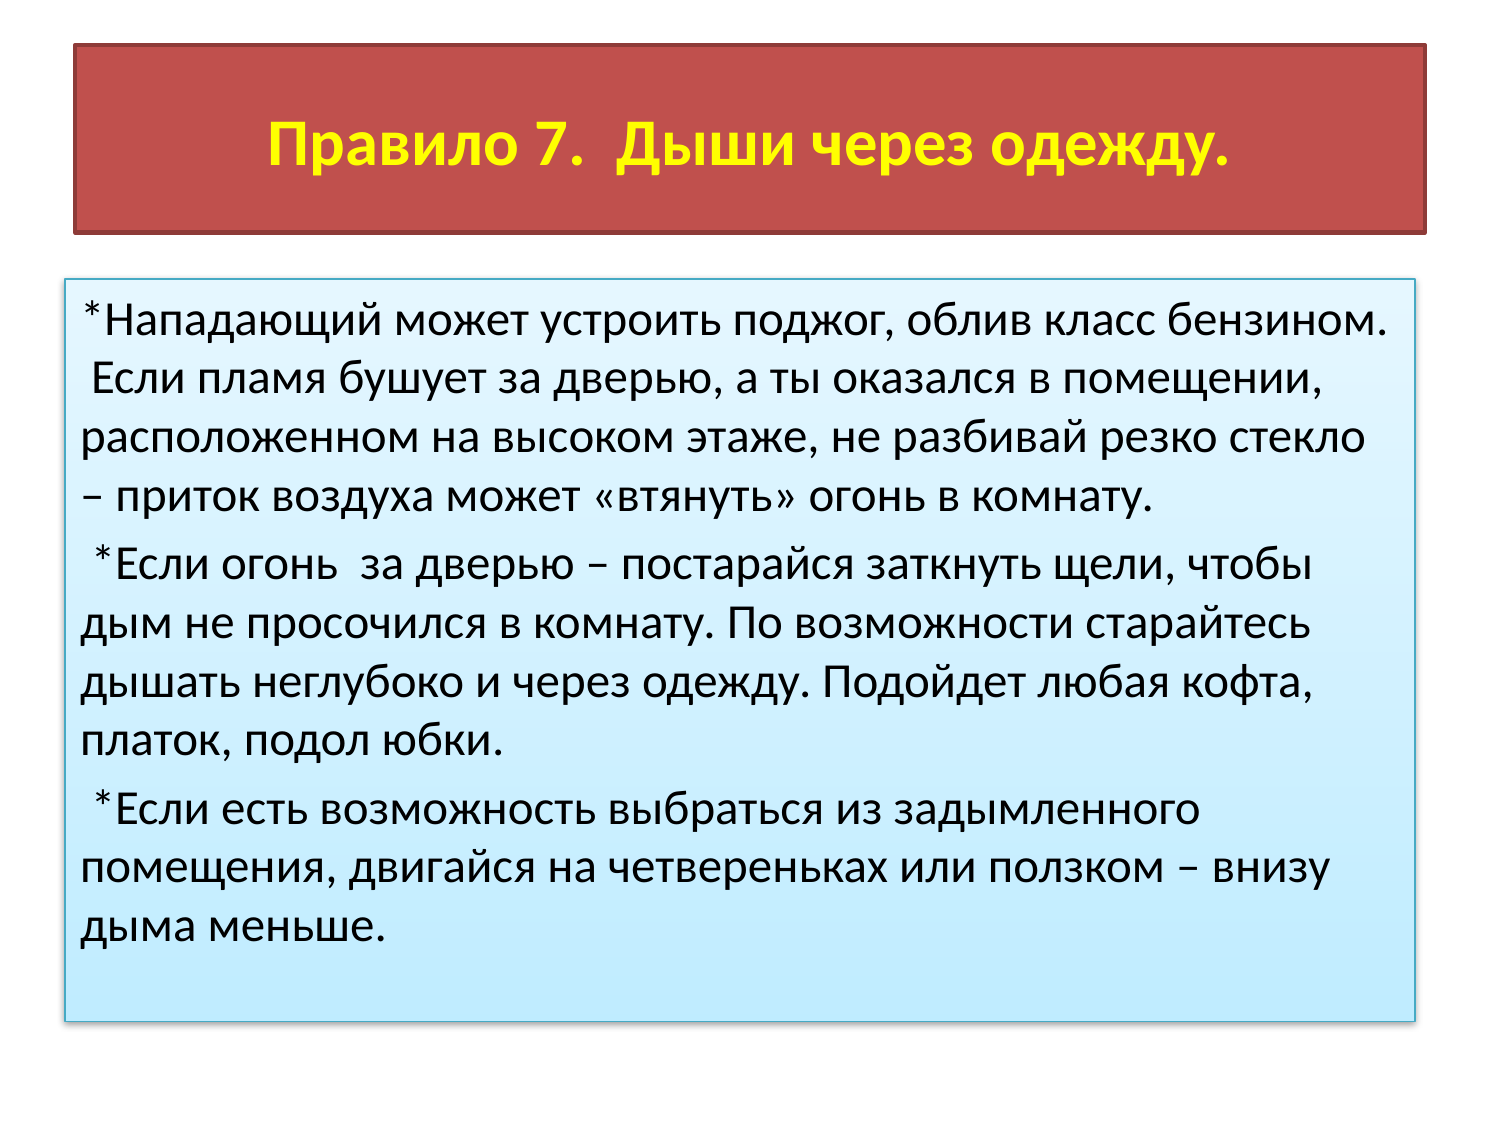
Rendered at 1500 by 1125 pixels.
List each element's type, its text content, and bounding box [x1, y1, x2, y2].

title Правило 7. Дыши через одежду. [73, 43, 1427, 235]
list *Нападающий может устроить поджог, облив класс бензином. Если пламя бушует за дверью, а ты оказался в помещении, расположенном на высоком этаже, не разбивай резко стекло – приток воздуха может «втянуть» огонь в комнату. *Если огонь за дверью – постарайся заткнуть щели, чтобы дым не просочился в комнату. По возможности старайтесь дышать неглубоко и через одежду. Подойдет любая кофта, платок, подол юбки. *Если есть возможность выбраться из задымленного помещения, двигайся на четвереньках или ползком – внизу дыма меньше. [64, 278, 1416, 1022]
